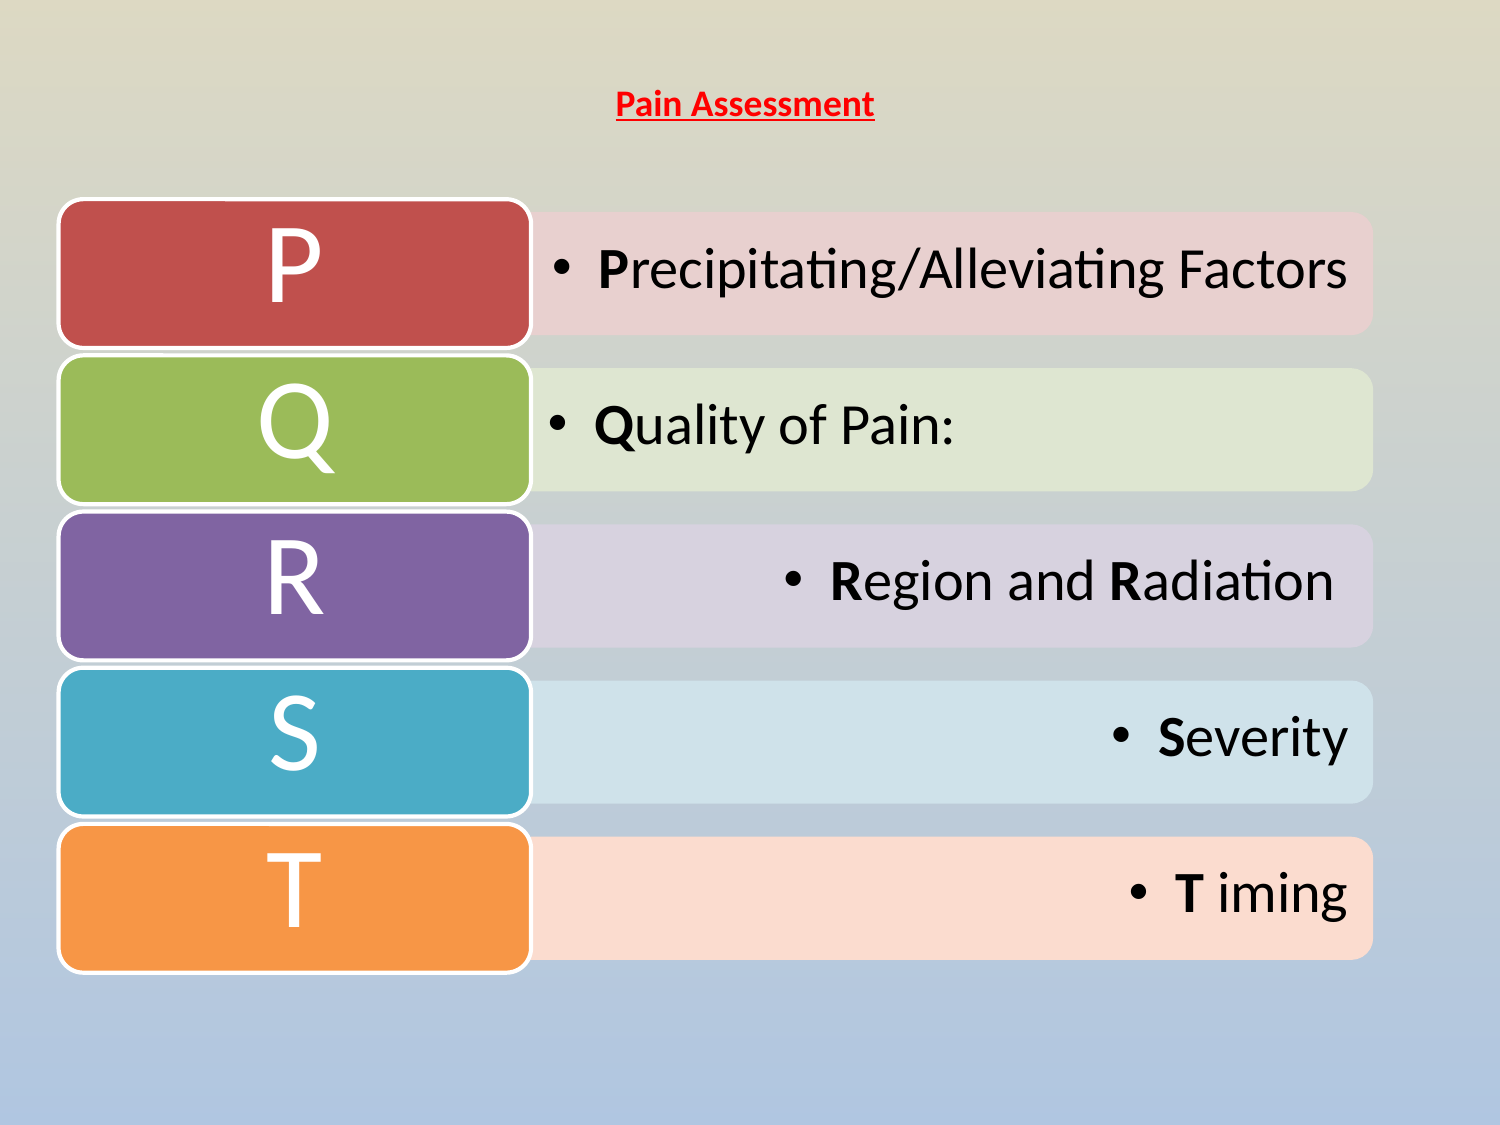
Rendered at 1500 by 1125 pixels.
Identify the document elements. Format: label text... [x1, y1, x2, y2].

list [58, 198, 1372, 973]
title Pain Assessment [70, 70, 1421, 178]
